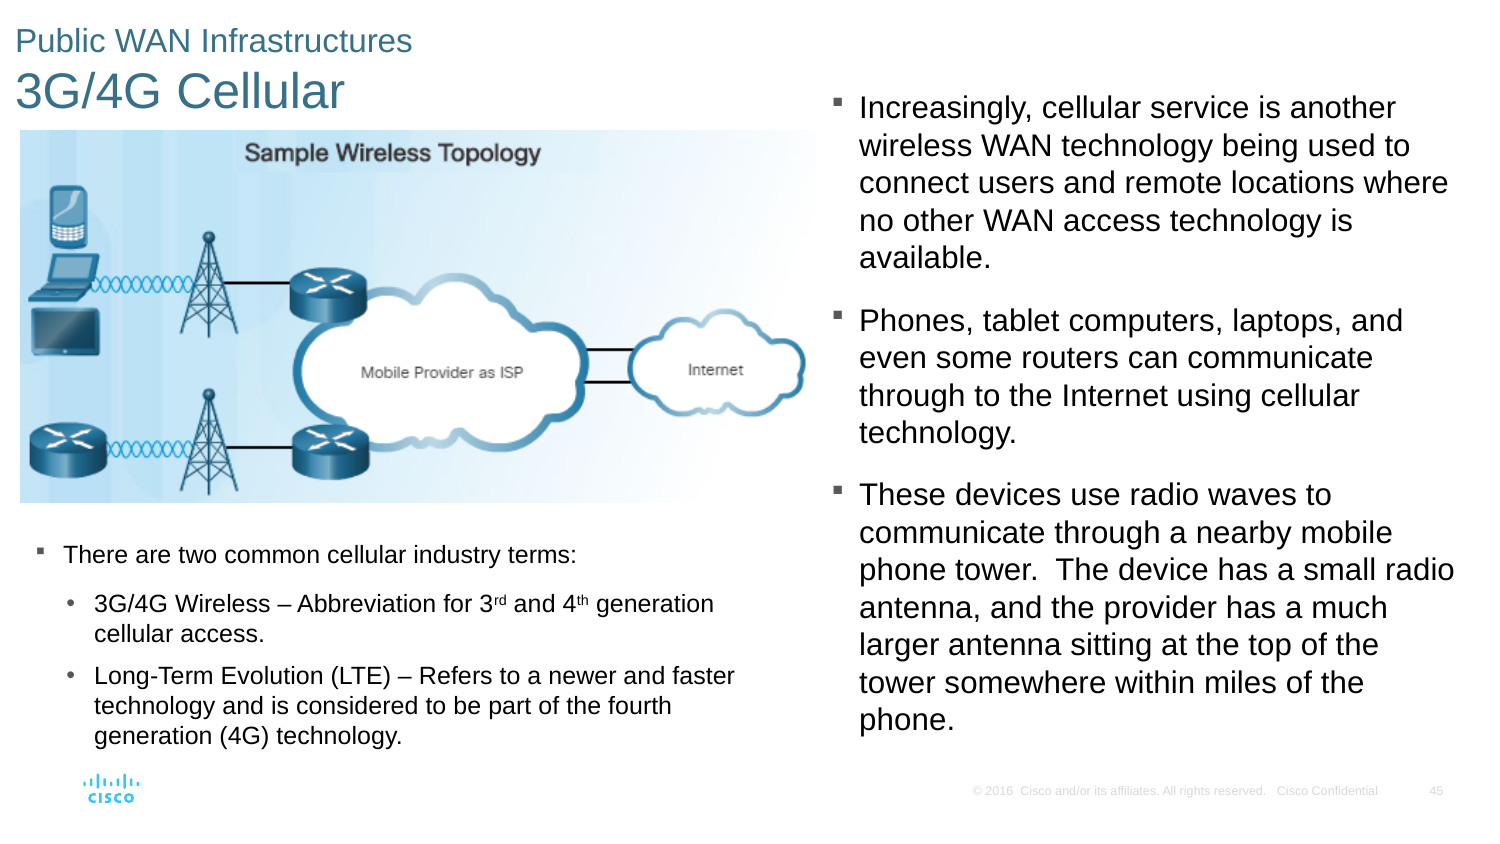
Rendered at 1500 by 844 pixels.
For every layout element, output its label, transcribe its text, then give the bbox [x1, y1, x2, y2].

title Public WAN Infrastructures 3G/4G Cellular [0, 6, 770, 131]
picture [20, 130, 817, 503]
list Increasingly, cellular service is another wireless WAN technology being used to connect users and remote locations where no other WAN access technology is available. Phones, tablet computers, laptops, and even some routers can communicate through to the Internet using cellular technology. These devices use radio waves to communicate through a nearby mobile phone tower. The device has a small radio antenna, and the provider has a much larger antenna sitting at the top of the tower somewhere within miles of the phone. [816, 80, 1488, 757]
text_box There are two common cellular industry terms: 3G/4G Wireless – Abbreviation for 3rd and 4th generation cellular access. Long-Term Evolution (LTE) – Refers to a newer and faster technology and is considered to be part of the fourth generation (4G) technology. [20, 531, 779, 757]
